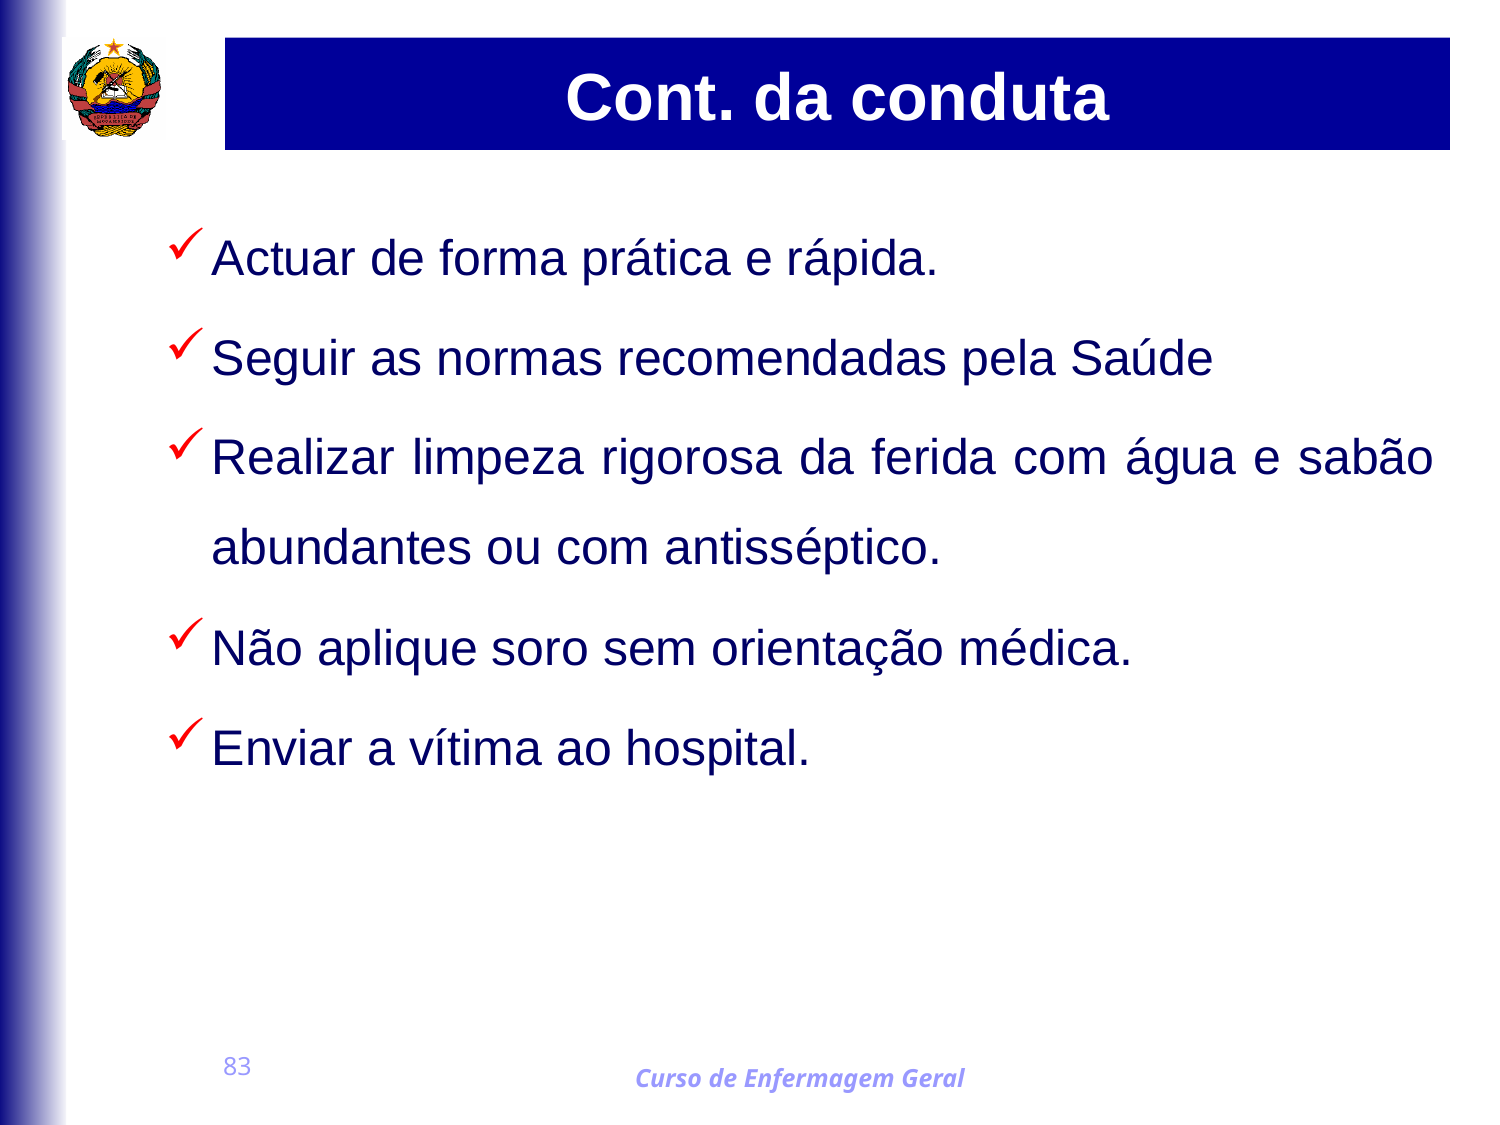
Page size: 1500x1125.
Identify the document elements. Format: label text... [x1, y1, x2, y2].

list Actuar de forma prática e rápida. Seguir as normas recomendadas pela Saúde Realizar limpeza rigorosa da ferida com água e sabão abundantes ou com antisséptico. Não aplique soro sem orientação médica. Enviar a vítima ao hospital. [74, 187, 1451, 1013]
slide_number 83 [62, 1037, 413, 1098]
footer Curso de Enfermagem Geral [499, 1049, 1101, 1101]
title Cont. da conduta [224, 37, 1451, 151]
